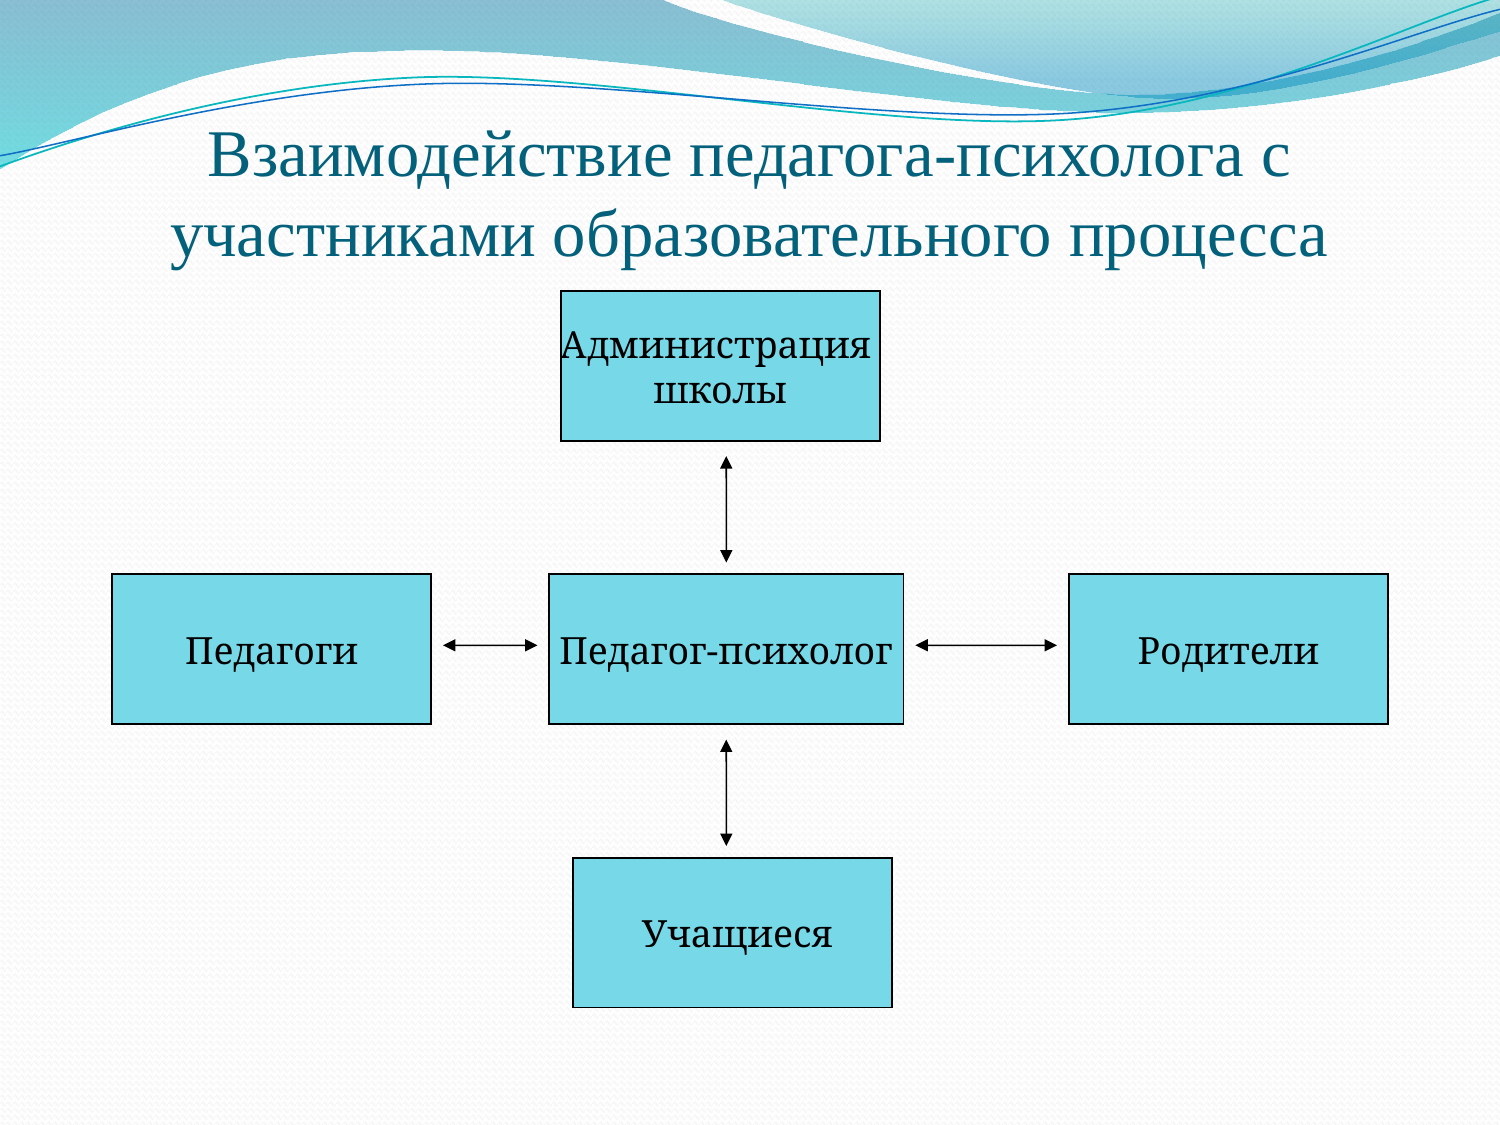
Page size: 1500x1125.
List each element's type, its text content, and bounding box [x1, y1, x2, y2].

text_box Родители [1068, 574, 1388, 725]
text_box [915, 639, 1058, 652]
text_box [720, 456, 733, 563]
text_box [442, 639, 538, 652]
title Взаимодействие педагога-психолога с участниками образовательного процесса [75, 82, 1425, 270]
text_box Учащиеся [572, 857, 892, 1008]
text_box Педагог-психолог [549, 574, 904, 725]
text_box [720, 739, 733, 847]
text_box Педагоги [112, 574, 432, 725]
text_box Администрация школы [560, 290, 880, 441]
